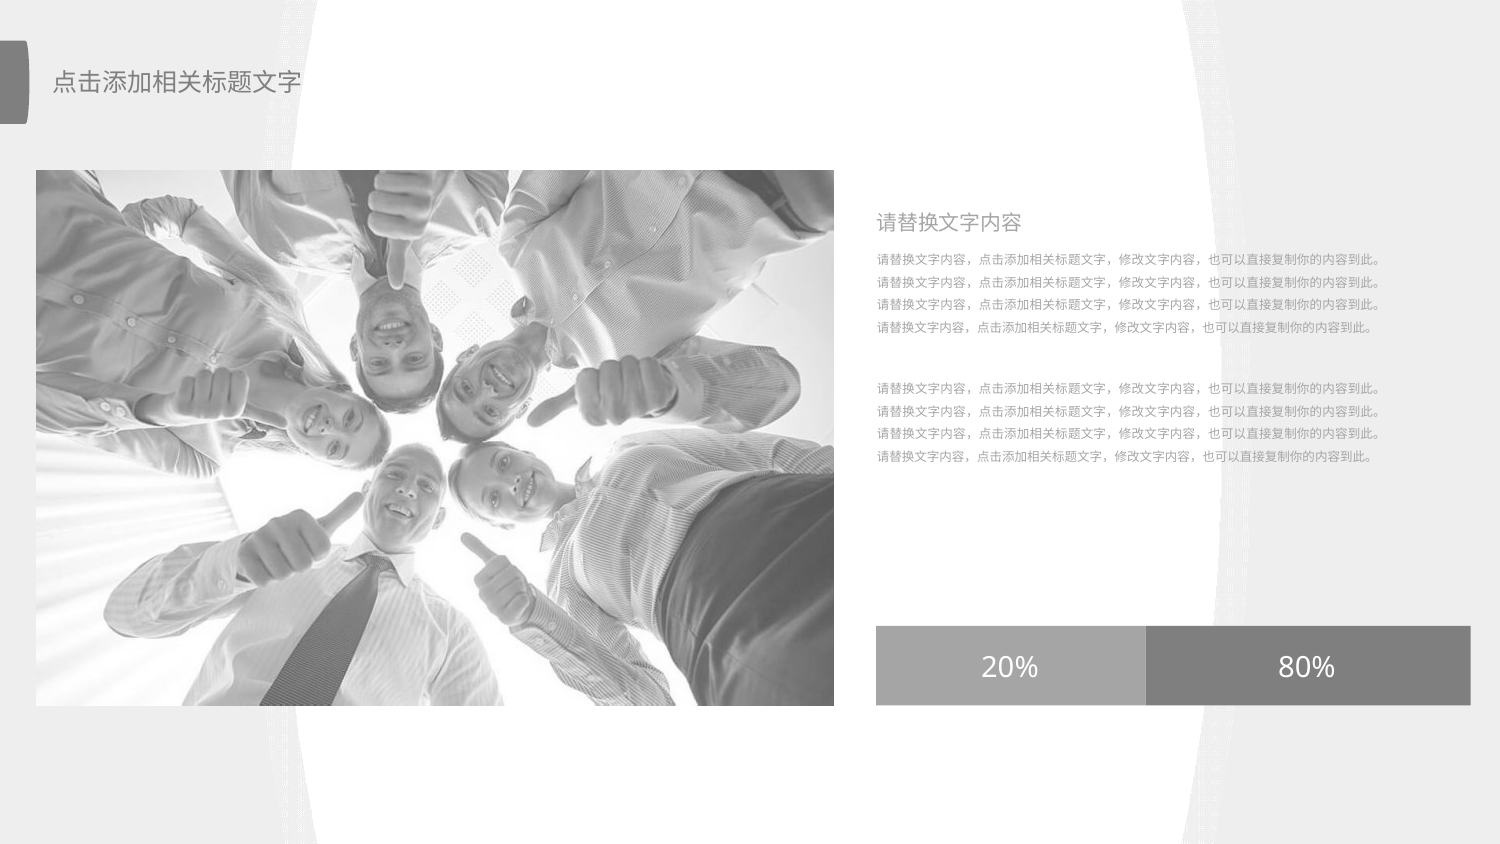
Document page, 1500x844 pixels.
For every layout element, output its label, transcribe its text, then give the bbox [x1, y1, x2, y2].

text_box [874, 624, 1144, 707]
text_box [1144, 624, 1473, 707]
picture [0, 0, 1500, 844]
text_box 20% [970, 642, 1080, 689]
text_box 80% [1267, 642, 1377, 689]
text_box 请替换文字内容 [865, 203, 1080, 239]
text_box 请替换文字内容，点击添加相关标题文字，修改文字内容，也可以直接复制你的内容到此。请替换文字内容，点击添加相关标题文字，修改文字内容，也可以直接复制你的内容到此。请替换文字内容，点击添加相关标题文字，修改文字内容，也可以直接复制你的内容到此。请替换文字内容，点击添加相关标题文字，修改文字内容，也可以直接复制你的内容到此。 [865, 239, 1397, 328]
text_box [34, 168, 836, 707]
text_box 请替换文字内容，点击添加相关标题文字，修改文字内容，也可以直接复制你的内容到此。请替换文字内容，点击添加相关标题文字，修改文字内容，也可以直接复制你的内容到此。请替换文字内容，点击添加相关标题文字，修改文字内容，也可以直接复制你的内容到此。请替换文字内容，点击添加相关标题文字，修改文字内容，也可以直接复制你的内容到此。 [865, 367, 1397, 457]
